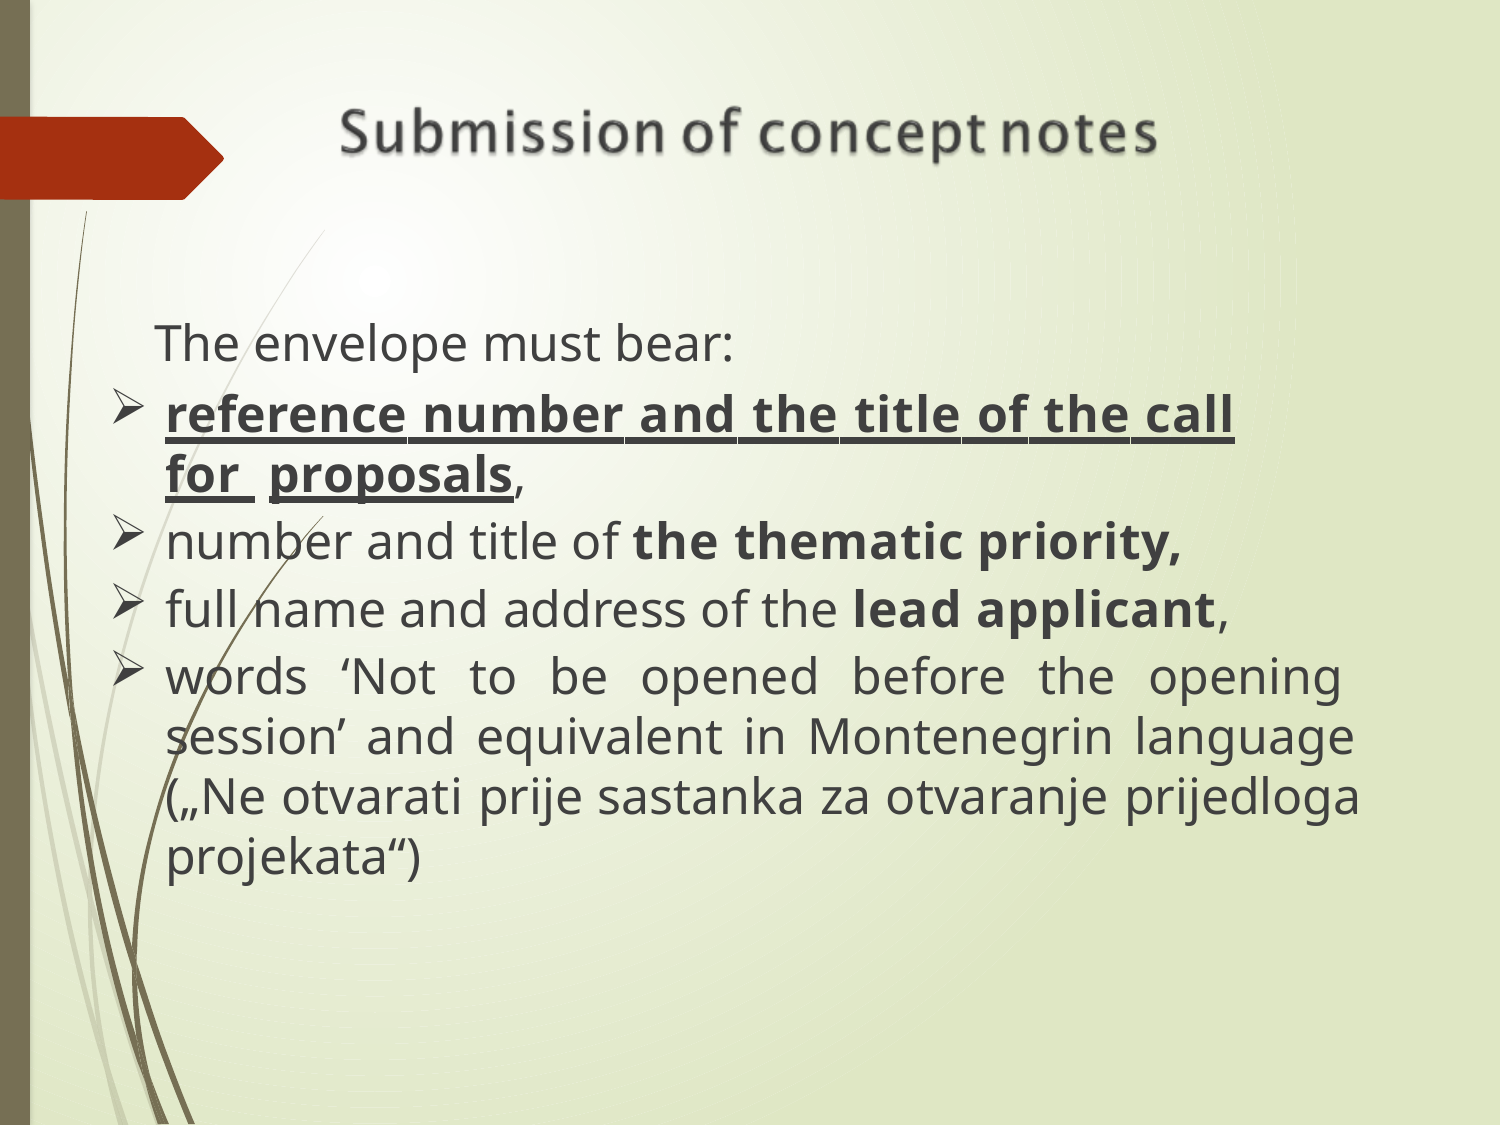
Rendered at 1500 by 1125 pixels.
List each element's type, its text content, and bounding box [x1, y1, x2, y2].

text_box [298, 81, 1222, 183]
text_box The envelope must bear: reference number and the title of the call for proposals, number and title of the thematic priority, full name and address of the lead applicant, words ‘Not to be opened before the opening session’ and equivalent in Montenegrin language („Ne otvarati prije sastanka za otvaranje prijedloga projekata“) [106, 311, 1377, 885]
